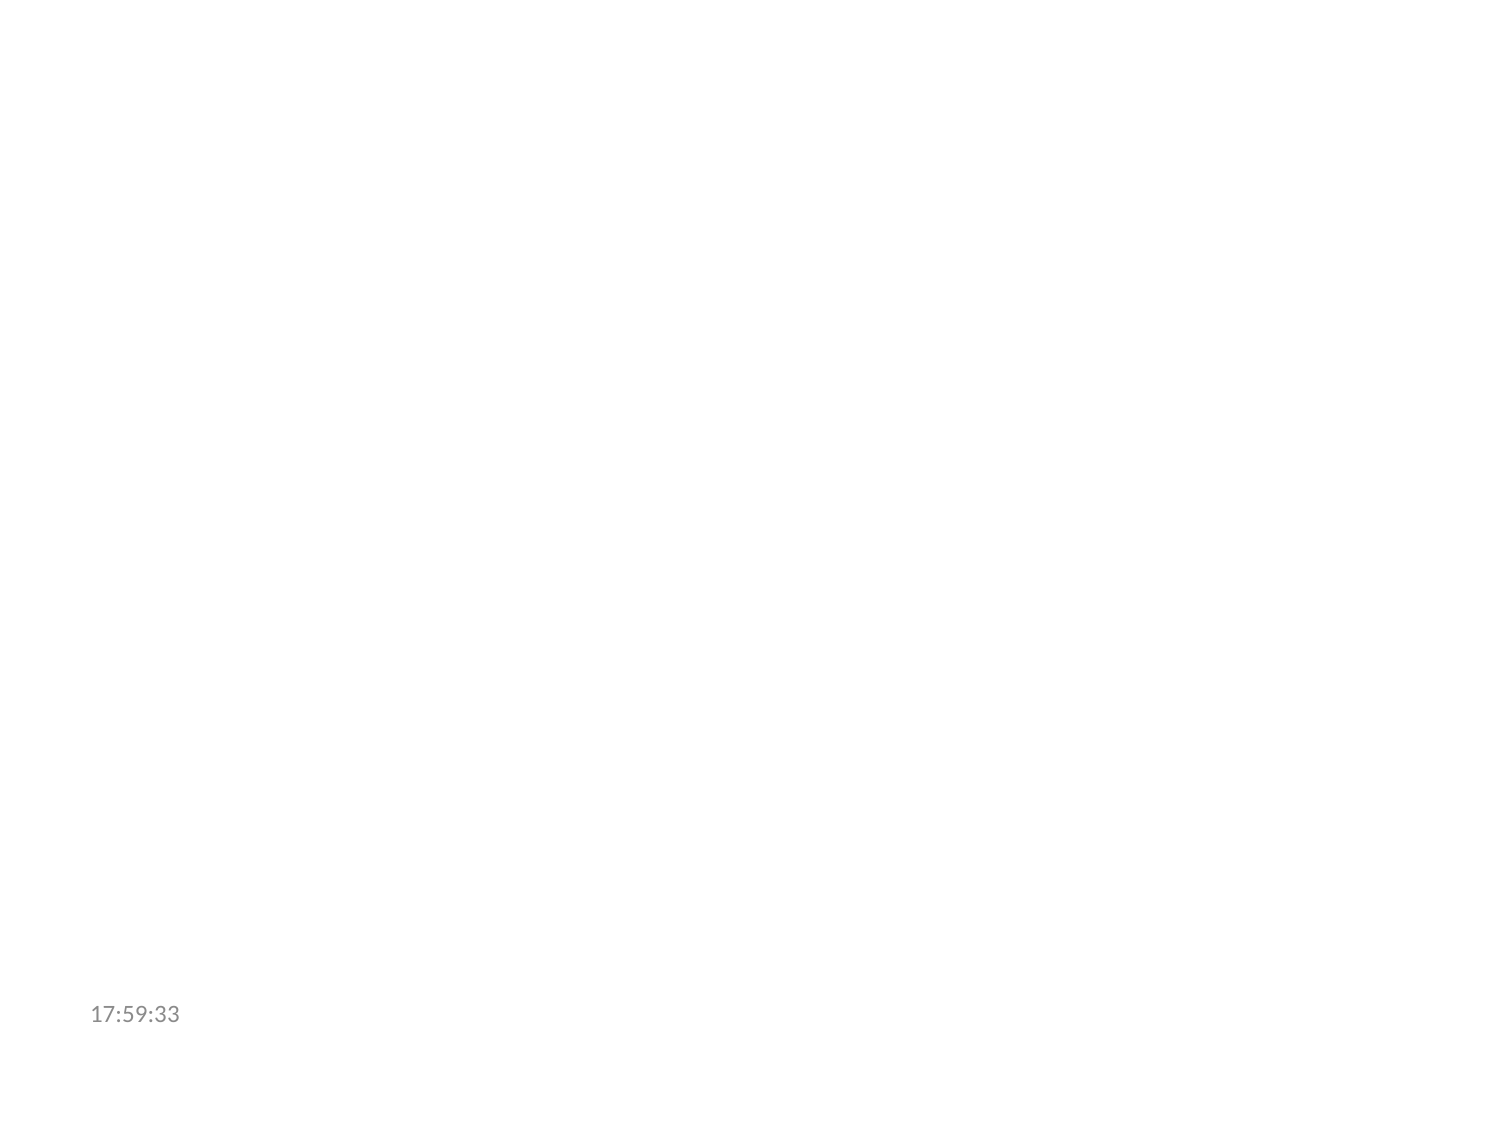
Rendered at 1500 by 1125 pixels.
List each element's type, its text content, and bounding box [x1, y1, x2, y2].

text_box 15:35:09 [75, 982, 425, 1043]
